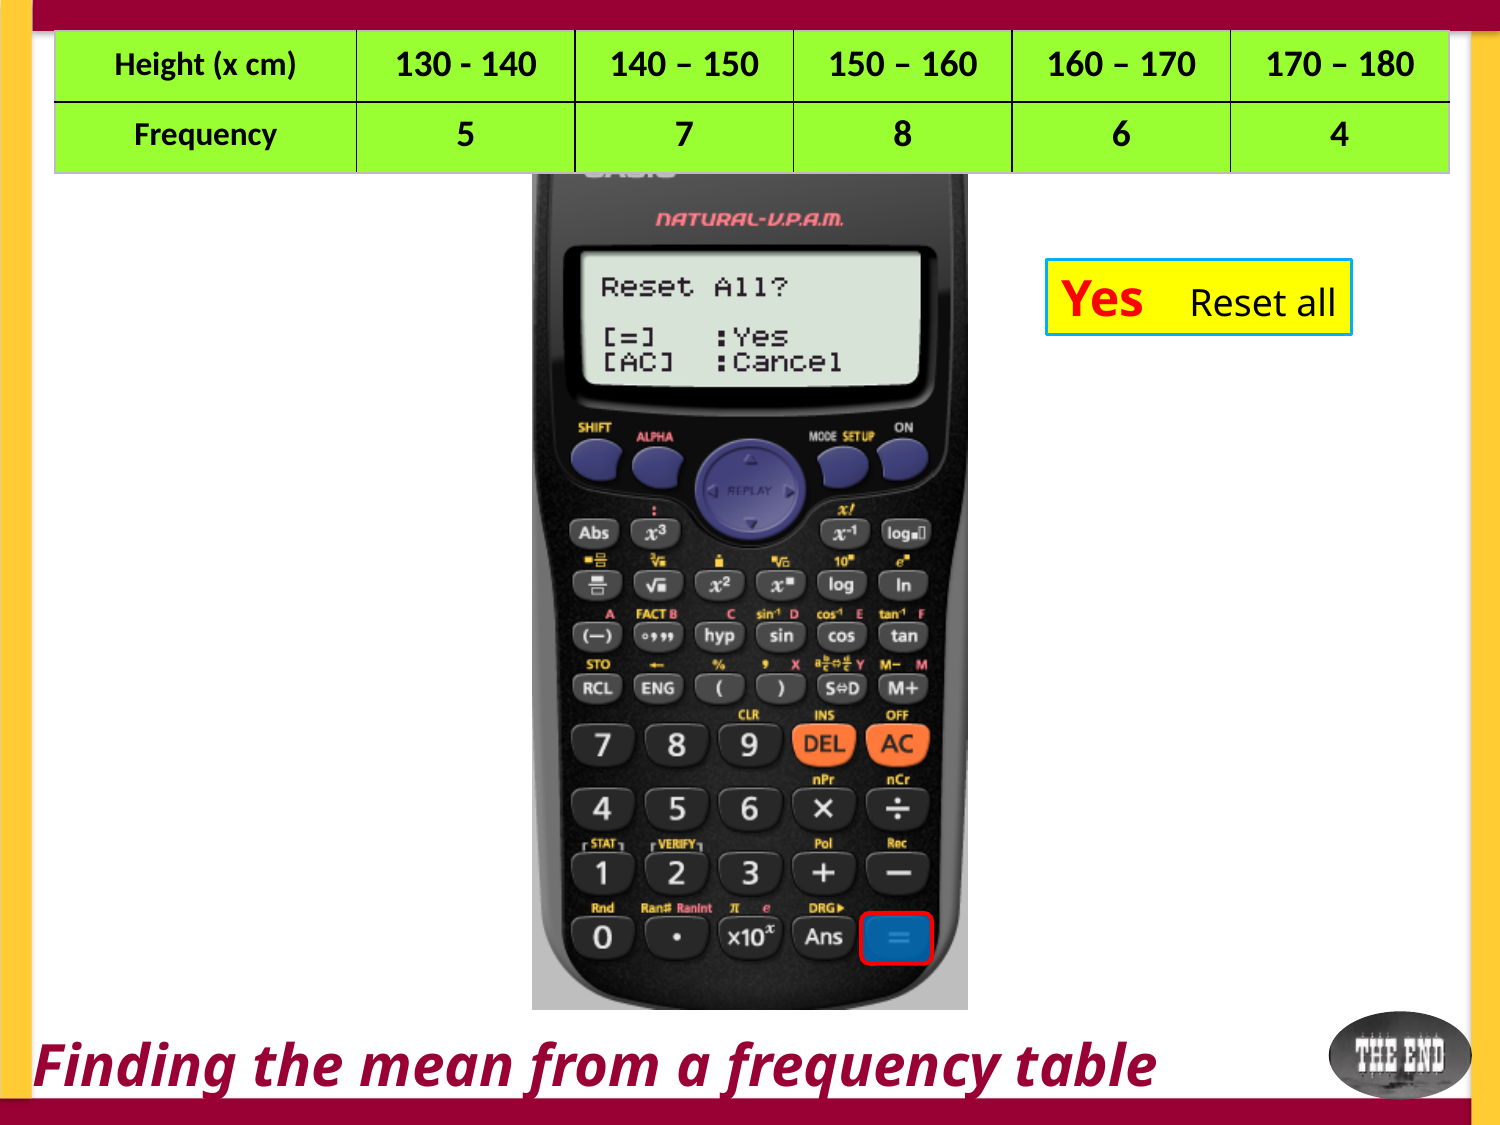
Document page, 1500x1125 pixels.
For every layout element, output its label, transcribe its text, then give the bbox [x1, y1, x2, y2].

table_header 150 – 160 [794, 32, 1011, 101]
table_cell Frequency [56, 103, 356, 172]
table_header 140 – 150 [576, 32, 793, 101]
table_cell 5 [357, 103, 574, 172]
table_cell 4 [1231, 103, 1448, 172]
table_header 160 – 170 [1013, 32, 1230, 101]
table_header 170 – 180 [1231, 32, 1448, 101]
picture [1328, 1011, 1472, 1100]
table_header 130 - 140 [357, 32, 574, 101]
table_cell 7 [576, 103, 793, 113]
picture [532, 115, 968, 1010]
table_cell 6 [1013, 103, 1230, 172]
table_cell 8 [794, 103, 1011, 172]
table_header Height (x cm) [56, 32, 356, 101]
text_box Yes Reset all [1046, 259, 1352, 335]
